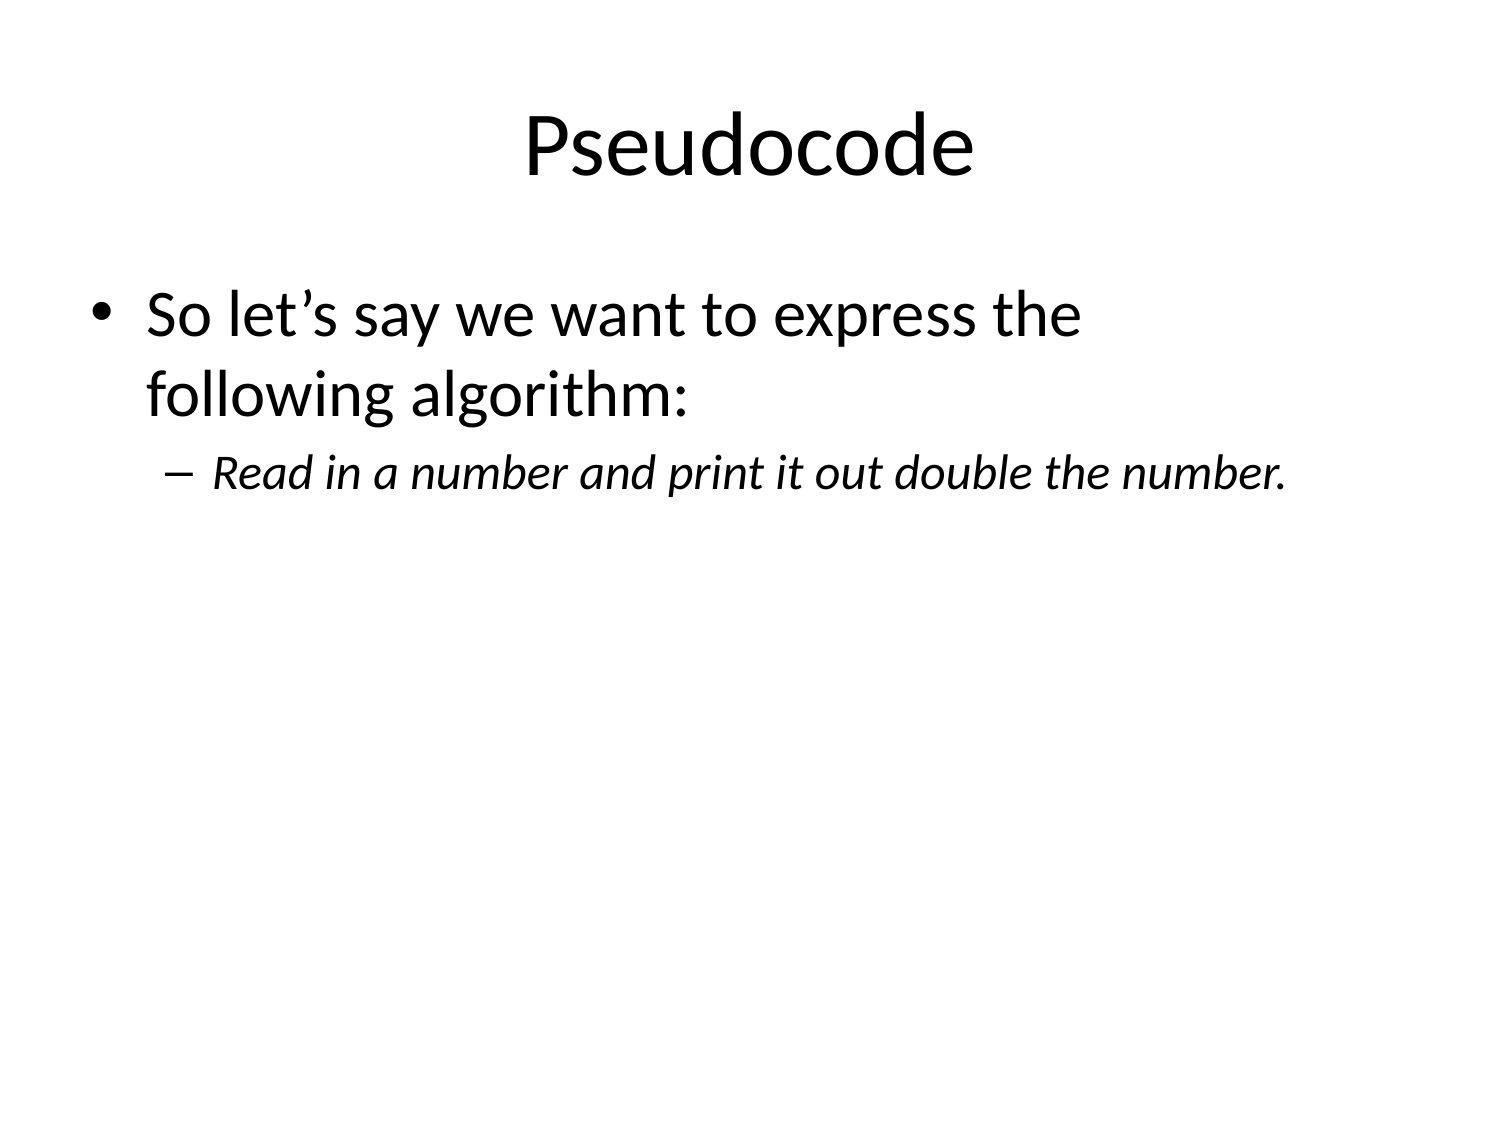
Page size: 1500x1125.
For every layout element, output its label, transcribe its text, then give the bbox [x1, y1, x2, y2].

list So let’s say we want to express the following algorithm: Read in a number and print it out double the number. [75, 262, 1317, 1005]
title Pseudocode [75, 45, 1425, 233]
